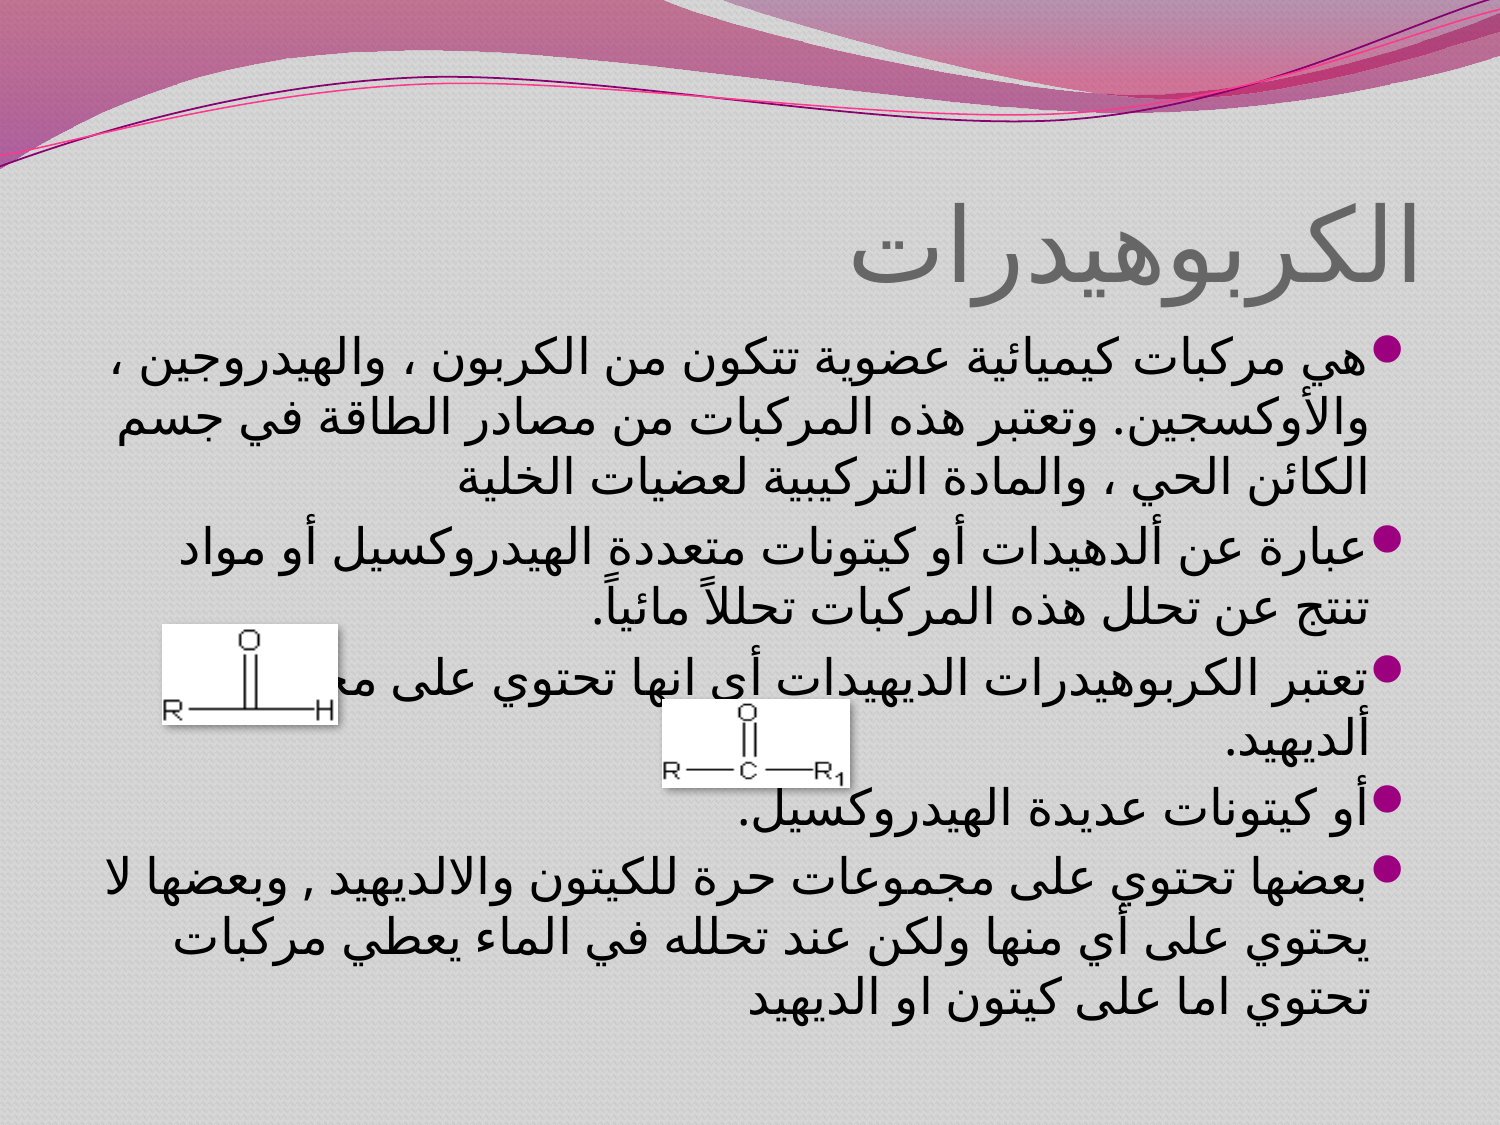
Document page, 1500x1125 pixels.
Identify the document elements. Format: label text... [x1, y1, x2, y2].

picture [662, 699, 851, 788]
title الكربوهيدرات [75, 115, 1425, 303]
text_box CH2-OH C=O HO-C-H H-C-OH H-C-OH H-C-OH CH2-OH [155, 626, 344, 738]
picture [162, 624, 338, 726]
list هي مركبات كيميائية عضوية تتكون من الكربون ، والهيدروجين ، والأوكسجين. وتعتبر هذه المركبات من مصادر الطاقة في جسم الكائن الحي ، والمادة التركيبية لعضيات الخلية عبارة عن ألدهيدات أو كيتونات متعددة الهيدروكسيل أو مواد تنتج عن تحلل هذه المركبات تحللاً مائياً. تعتبر الكربوهيدرات الديهيدات أي انها تحتوي على مجموعة ألديهيد. أو كيتونات عديدة الهيدروكسيل. بعضها تحتوي على مجموعات حرة للكيتون والالديهيد , وبعضها لا يحتوي على أي منها ولكن عند تحلله في الماء يعطي مركبات تحتوي اما على كيتون او الديهيد [75, 317, 1425, 1038]
text_box CH2-OH C=O HO-C-H H-C-OH H-C-OH H-C-OH CH2-OH [655, 700, 853, 800]
